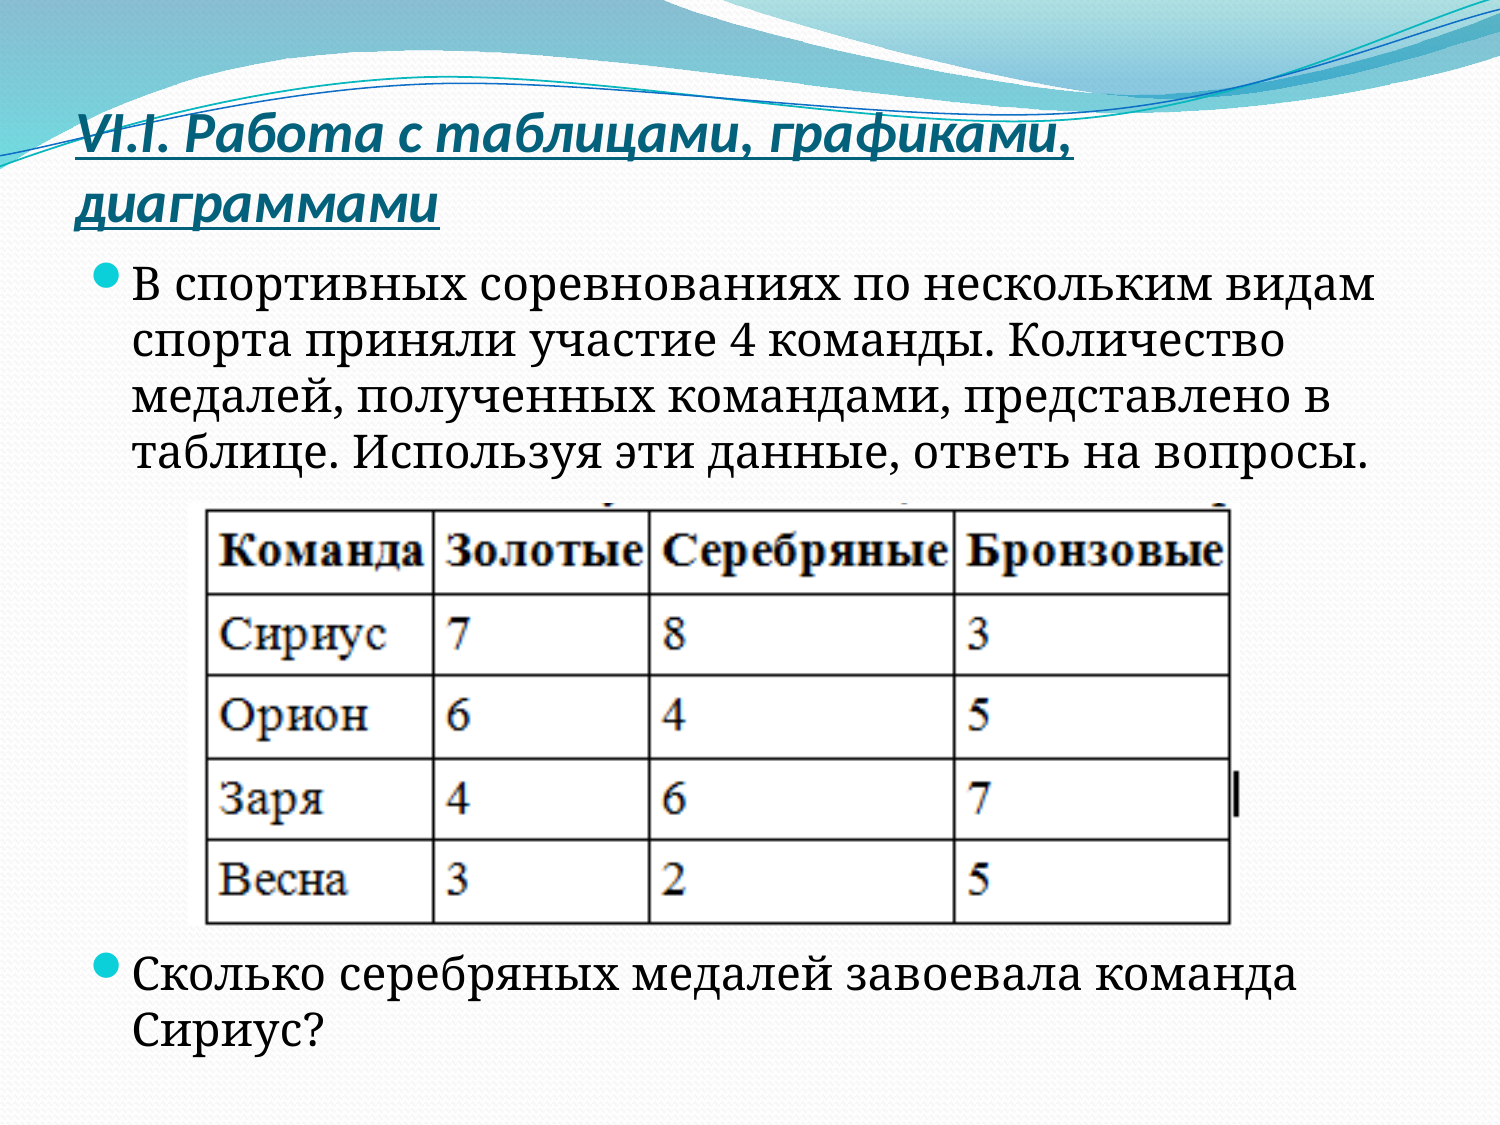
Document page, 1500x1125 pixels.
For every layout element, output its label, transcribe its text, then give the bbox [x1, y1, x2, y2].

list В спортивных соревнованиях по нескольким видам спорта приняли участие 4 команды. Количество медалей, полученных командами, представлено в таблице. Используя эти данные, ответь на вопросы. Сколько серебряных медалей завоевала команда Сириус? [75, 246, 1425, 1079]
title VI.I. Работа с таблицами, графиками, диаграммами [75, 185, 1425, 246]
picture [187, 503, 1241, 926]
